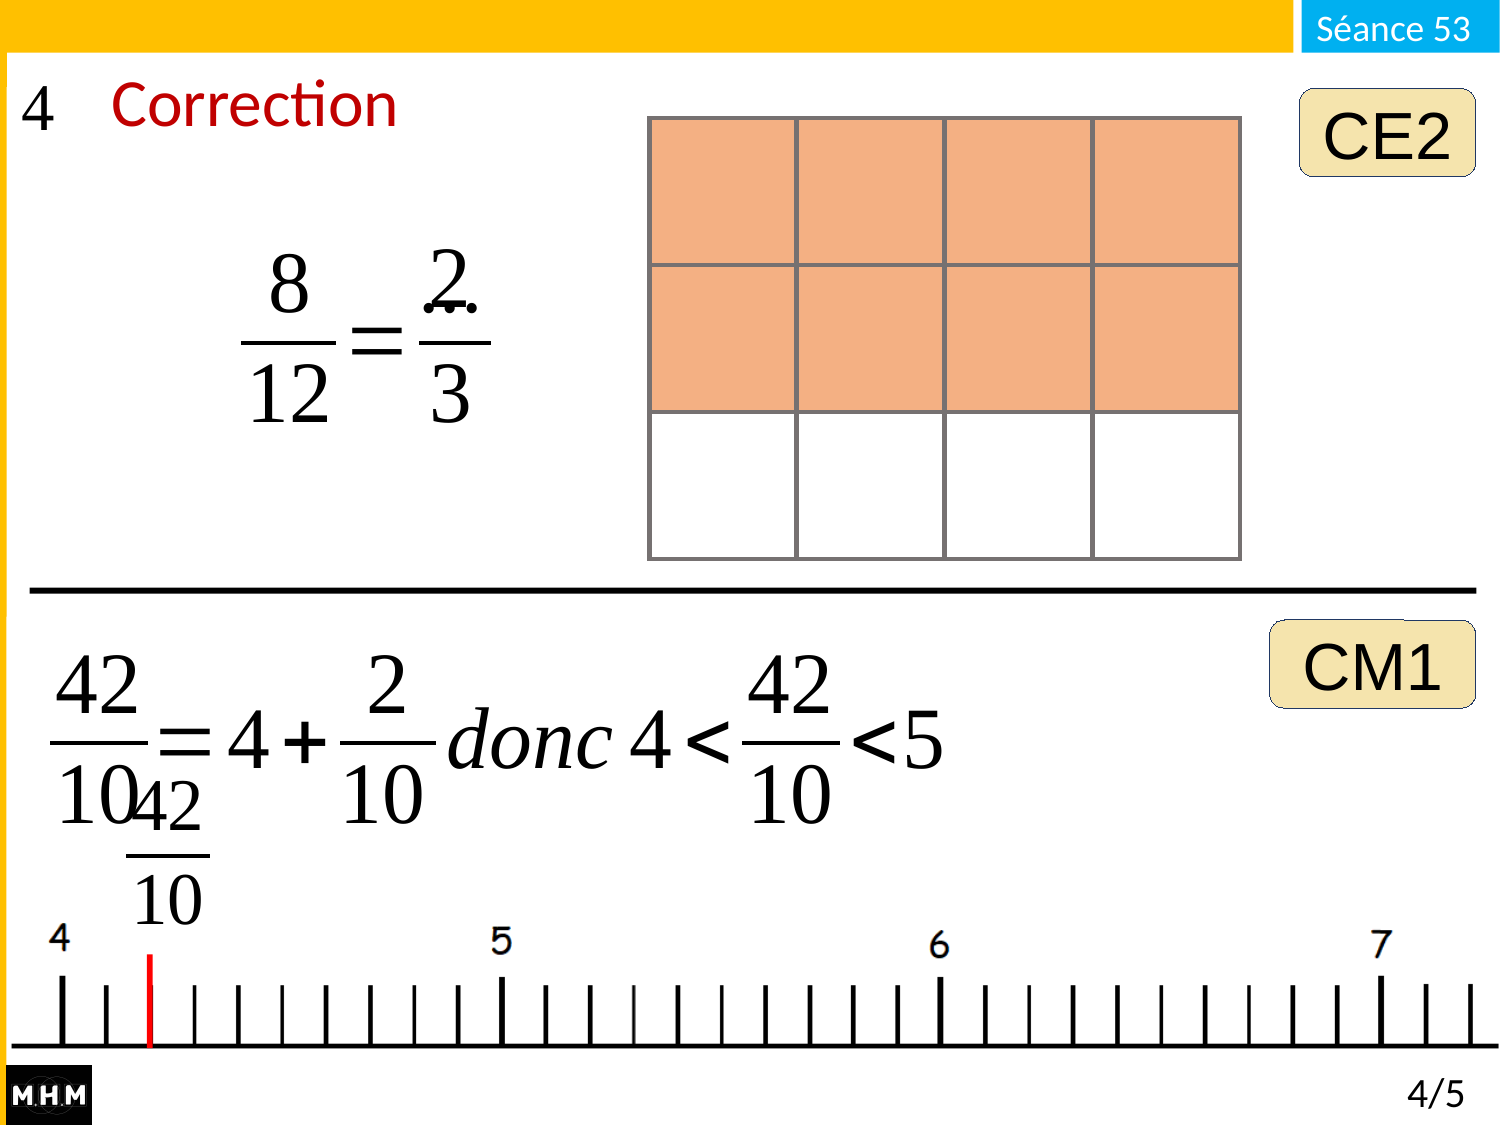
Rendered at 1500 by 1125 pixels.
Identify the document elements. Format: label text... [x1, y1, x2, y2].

list 4/5 [1373, 1064, 1500, 1125]
picture [6, 915, 1500, 1052]
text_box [121, 765, 213, 1049]
text_box CM1 [1269, 619, 1476, 709]
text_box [649, 117, 1241, 560]
text_box Correction [96, 60, 478, 149]
text_box CE2 [1299, 88, 1476, 177]
picture [6, 1065, 92, 1125]
